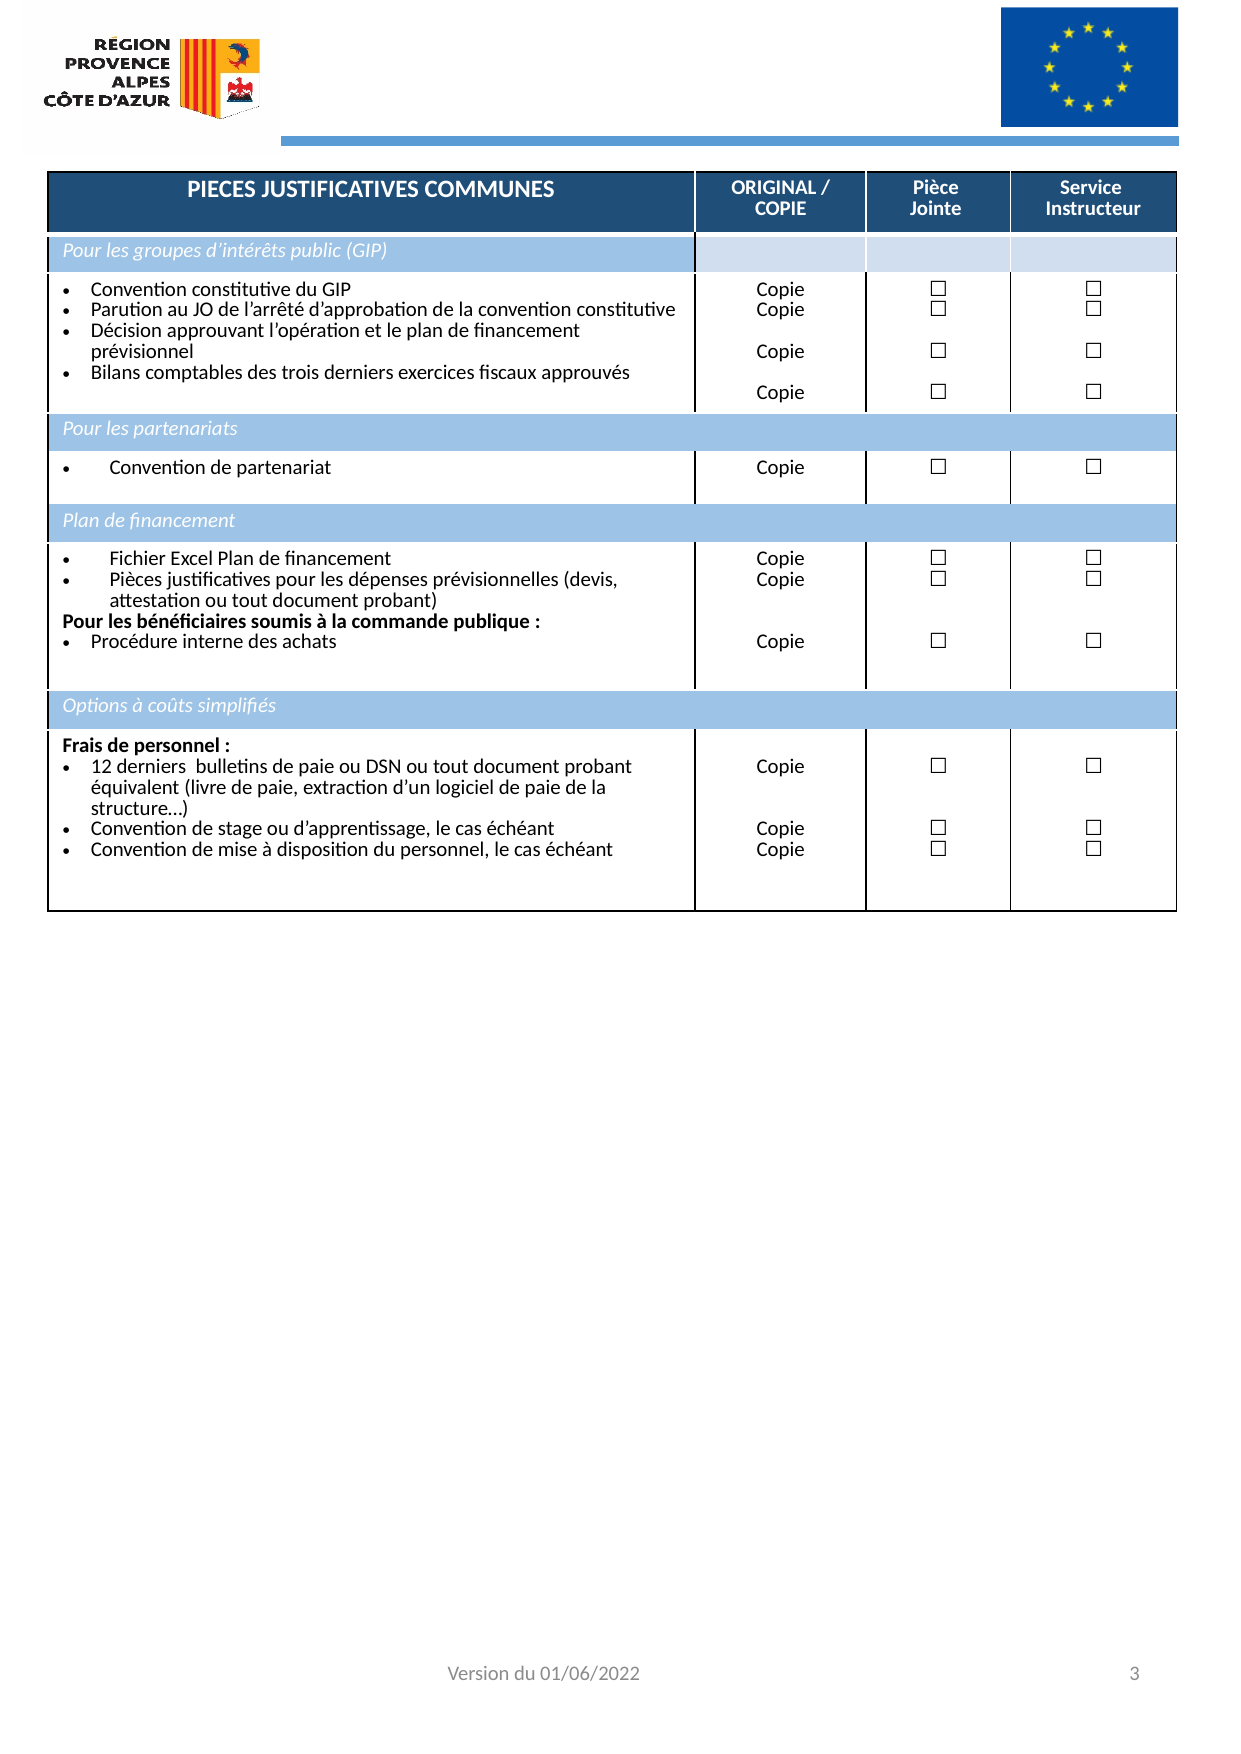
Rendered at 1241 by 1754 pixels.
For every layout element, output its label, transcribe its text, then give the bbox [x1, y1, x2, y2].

table_cell [696, 237, 865, 272]
table_cell Pour les groupes d’intérêts public (GIP) [49, 237, 694, 272]
table_cell [1011, 237, 1176, 272]
table_cell Copie [696, 451, 865, 504]
table_cell Copie Copie Copie [696, 544, 865, 689]
picture [22, 0, 281, 154]
table_header Pièce Jointe [867, 173, 1010, 232]
table_cell ☐ ☐ ☐ [867, 731, 1010, 910]
table_cell Copie Copie Copie Copie [696, 274, 865, 412]
table_cell ☐ ☐ ☐ [1011, 544, 1176, 689]
slide_number 3 [875, 1625, 1155, 1719]
table_cell ☐ ☐ ☐ ☐ [1011, 274, 1176, 412]
table_cell Convention de partenariat [49, 451, 694, 504]
table_cell ☐ ☐ ☐ [867, 544, 1010, 689]
table_header ORIGINAL / COPIE [696, 173, 865, 232]
table_header Service Instructeur [1011, 173, 1176, 232]
table_header PIECES JUSTIFICATIVES COMMUNES [49, 173, 694, 232]
table_cell ☐ ☐ ☐ [1011, 731, 1176, 910]
table_cell Fichier Excel Plan de financement Pièces justificatives pour les dépenses prévisionnelles (devis, attestation ou tout document probant) Pour les bénéficiaires soumis à la commande publique : Procédure interne des achats [49, 544, 694, 689]
table_cell Options à coûts simplifiés [49, 691, 1176, 729]
table_cell ☐ [1011, 451, 1176, 504]
picture [1001, 6, 1179, 127]
table_cell Plan de financement [49, 504, 1176, 542]
footer Version du 01/06/2022 [410, 1625, 830, 1719]
table_cell ☐ [867, 451, 1010, 504]
table_cell Pour les partenariats [49, 414, 1176, 451]
table_cell Frais de personnel : 12 derniers bulletins de paie ou DSN ou tout document probant équivalent (livre de paie, extraction d’un logiciel de paie de la structure…) Convention de stage ou d’apprentissage, le cas échéant Convention de mise à disposition du personnel, le cas échéant [49, 731, 694, 910]
table_cell Copie Copie Copie [696, 731, 865, 910]
table_cell Convention constitutive du GIP Parution au JO de l’arrêté d’approbation de la convention constitutive Décision approuvant l’opération et le plan de financement prévisionnel Bilans comptables des trois derniers exercices fiscaux approuvés [49, 274, 694, 412]
table_cell ☐ ☐ ☐ ☐ [867, 274, 1010, 412]
table_cell [867, 237, 1010, 272]
